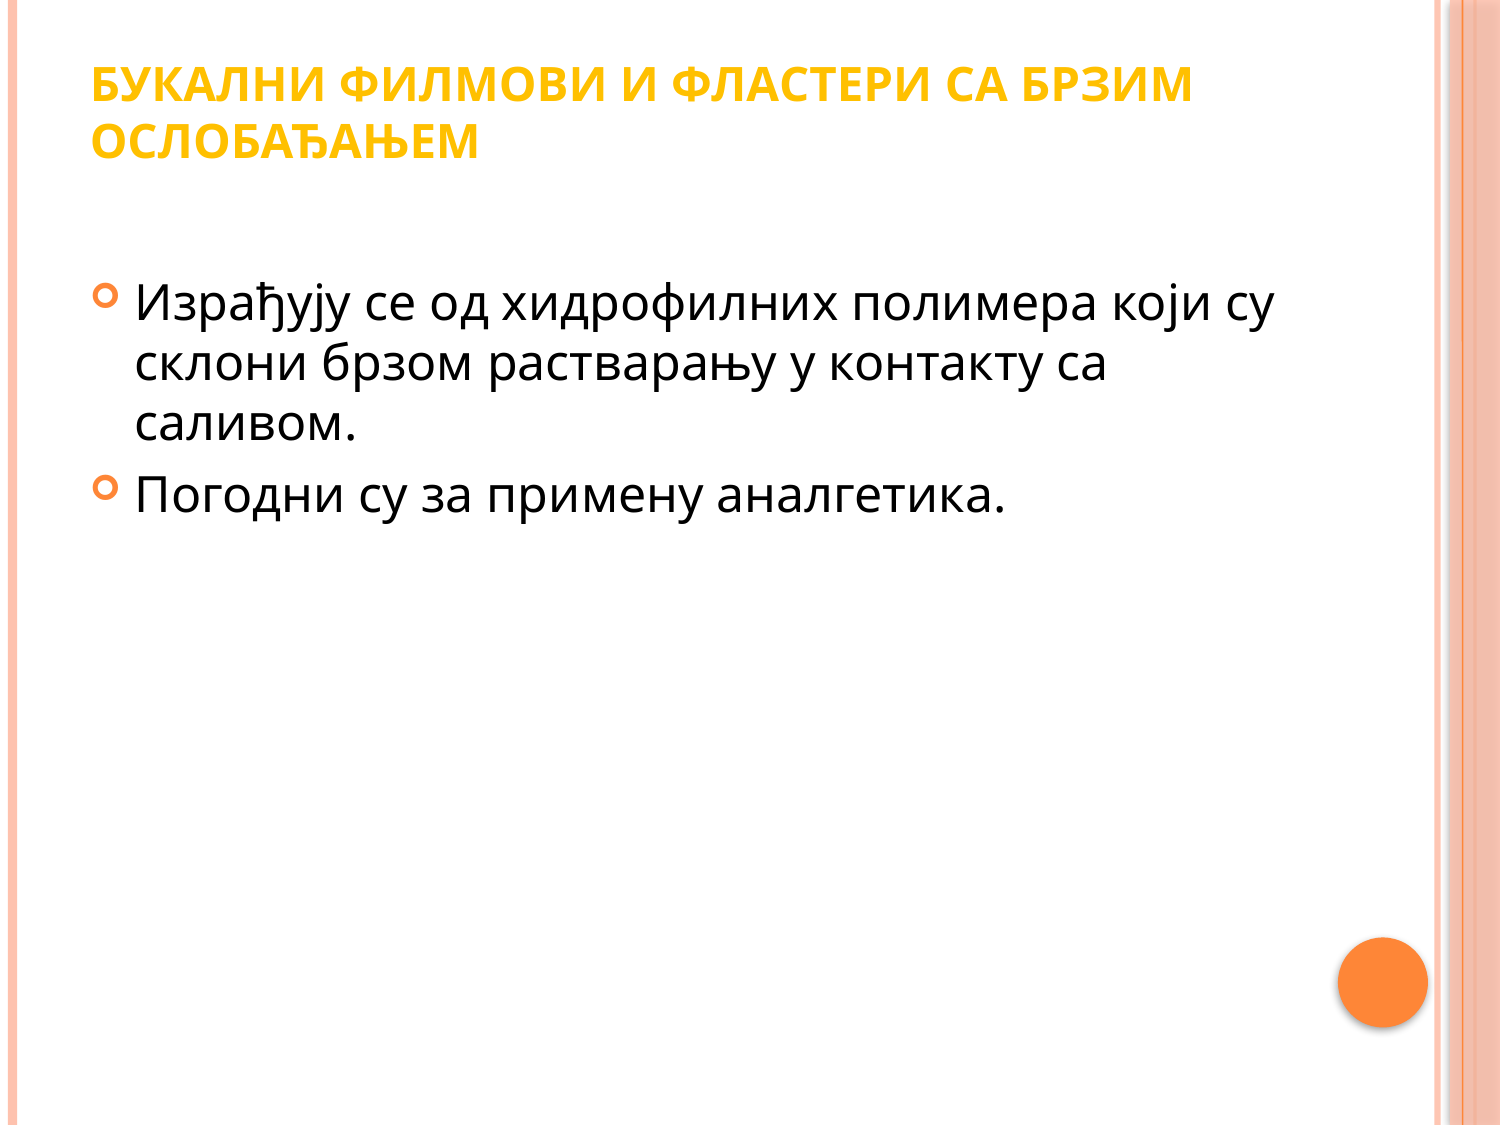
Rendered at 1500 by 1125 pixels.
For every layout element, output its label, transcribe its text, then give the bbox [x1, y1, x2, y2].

title Букални филмoви и фластери са брзим ослобађањем [75, 45, 1300, 233]
list Израђују се од хидрофилних полимера који су склони брзом растварању у контакту са саливом. Погодни су за примену аналгетика. [75, 262, 1300, 1062]
